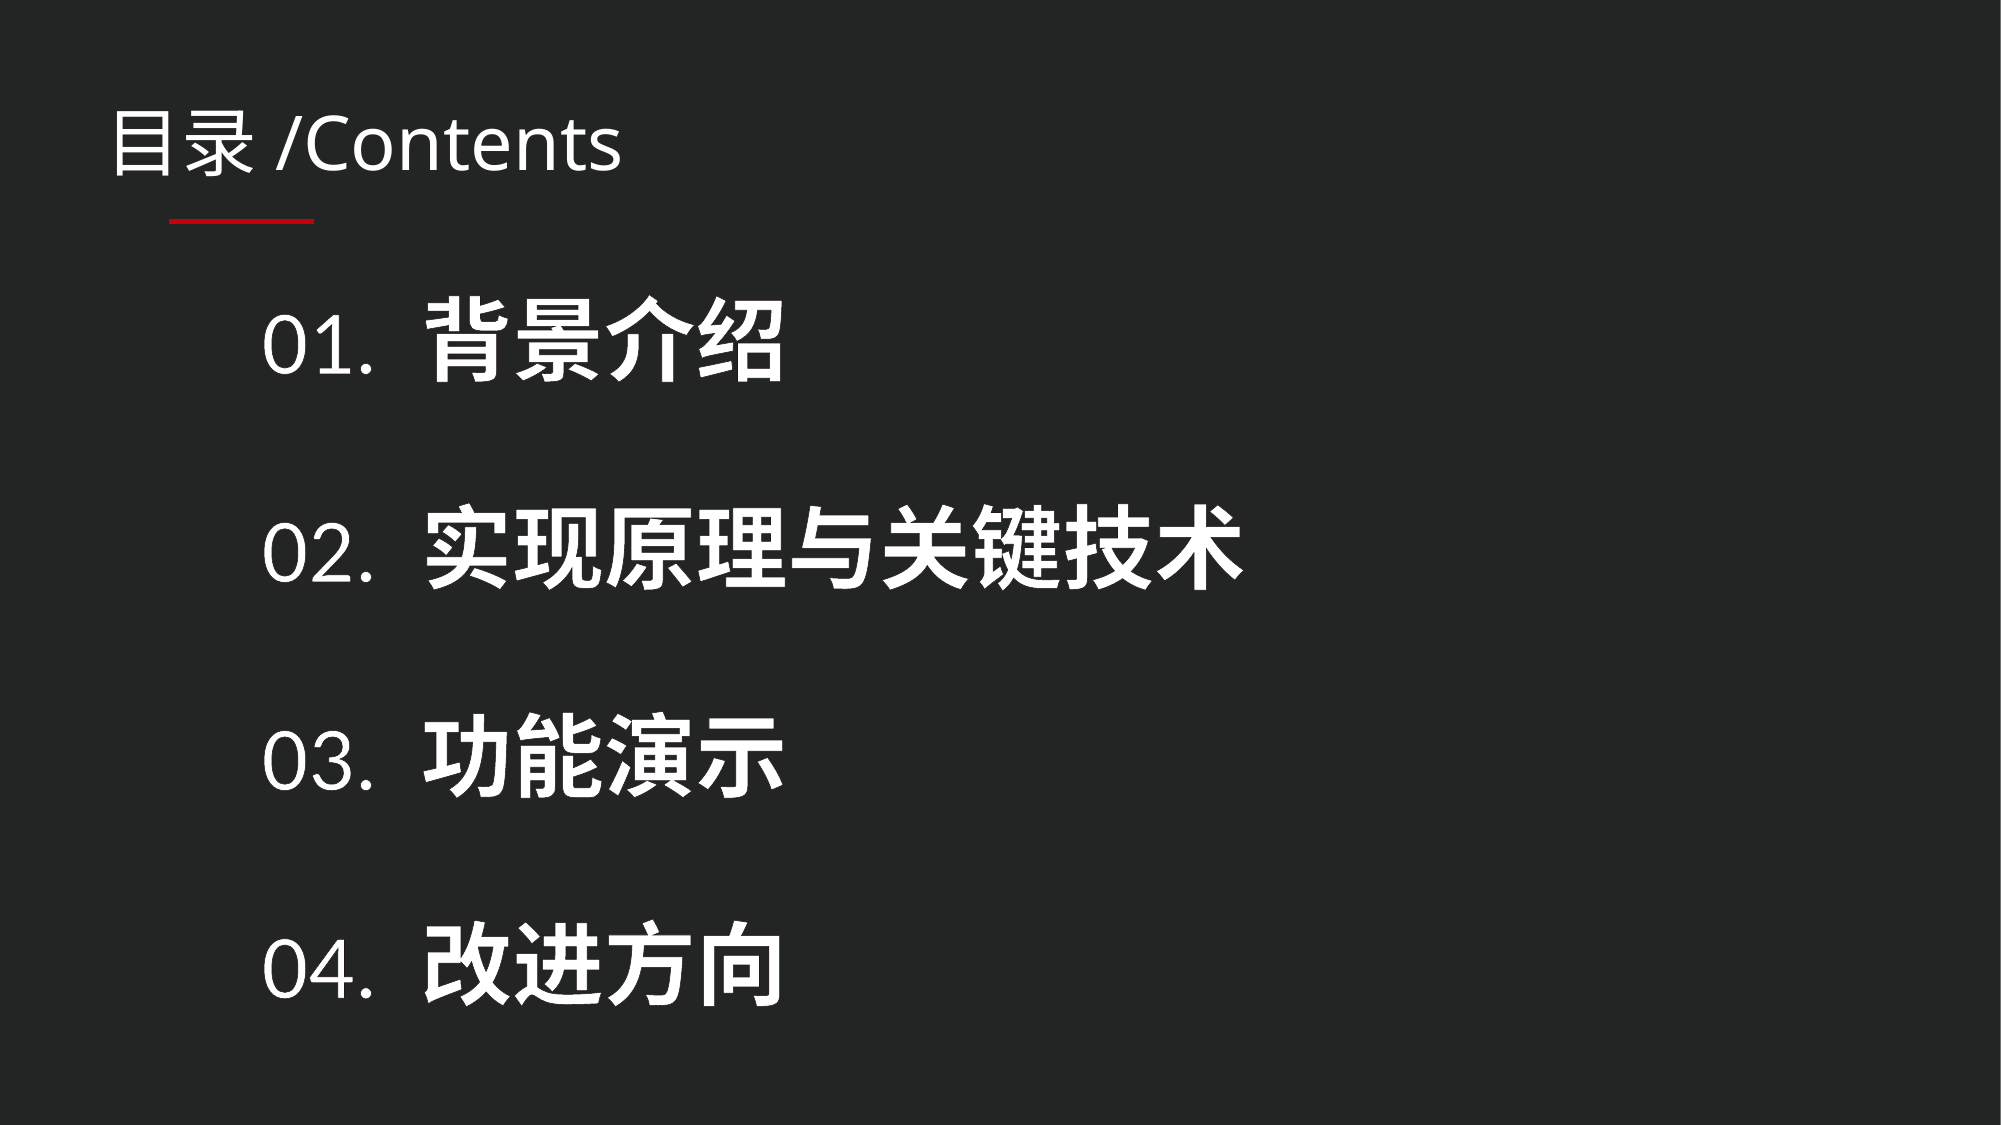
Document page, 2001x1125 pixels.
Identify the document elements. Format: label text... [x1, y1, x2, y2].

list 01. 背景介绍 02. 实现原理与关键技术 03. 功能演示 04. 改进方向 [244, 297, 1893, 792]
text_box 目录/Contents [90, 97, 1853, 261]
